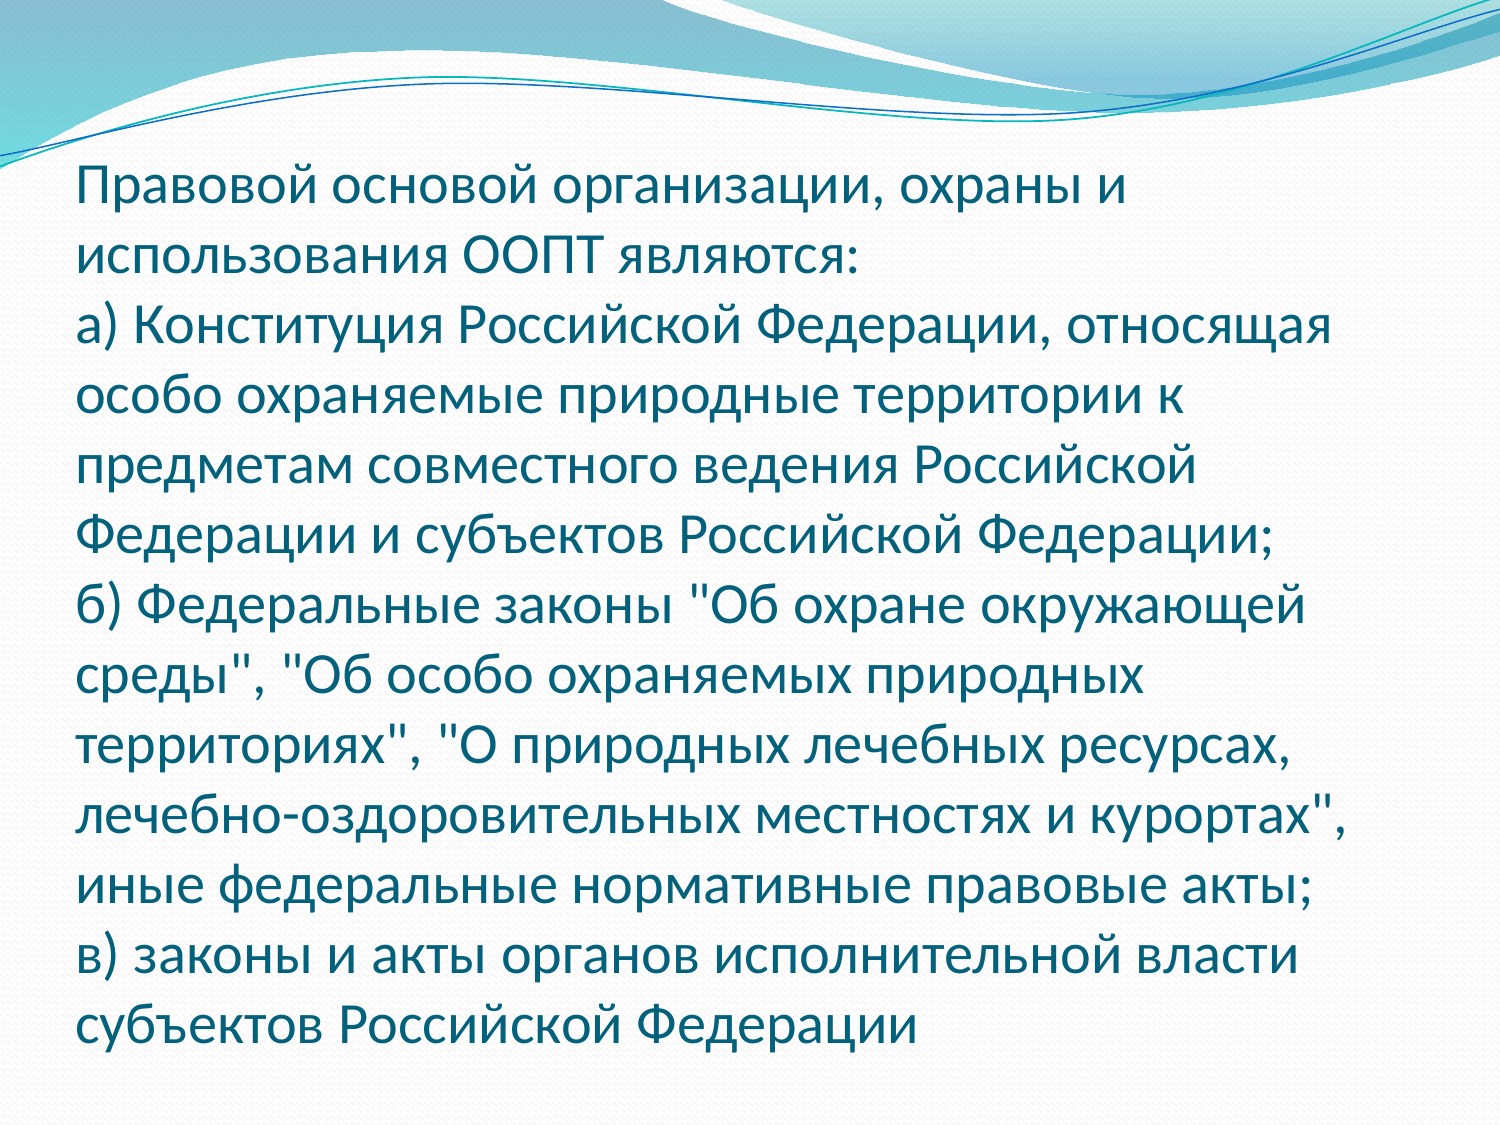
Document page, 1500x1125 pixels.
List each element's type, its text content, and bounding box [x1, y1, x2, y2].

title Правовой основой организации, охраны и использования ООПТ являются: а) Конституция Российской Федерации, относящая особо охраняемые природные территории к предметам совместного ведения Российской Федерации и субъектов Российской Федерации; б) Федеральные законы "Об охране окружающей среды", "Об особо охраняемых природных территориях", "О природных лечебных ресурсах, лечебно-оздоровительных местностях и курортах", иные федеральные нормативные правовые акты; в) законы и акты органов исполнительной власти субъектов Российской Федерации [74, 115, 1438, 1055]
